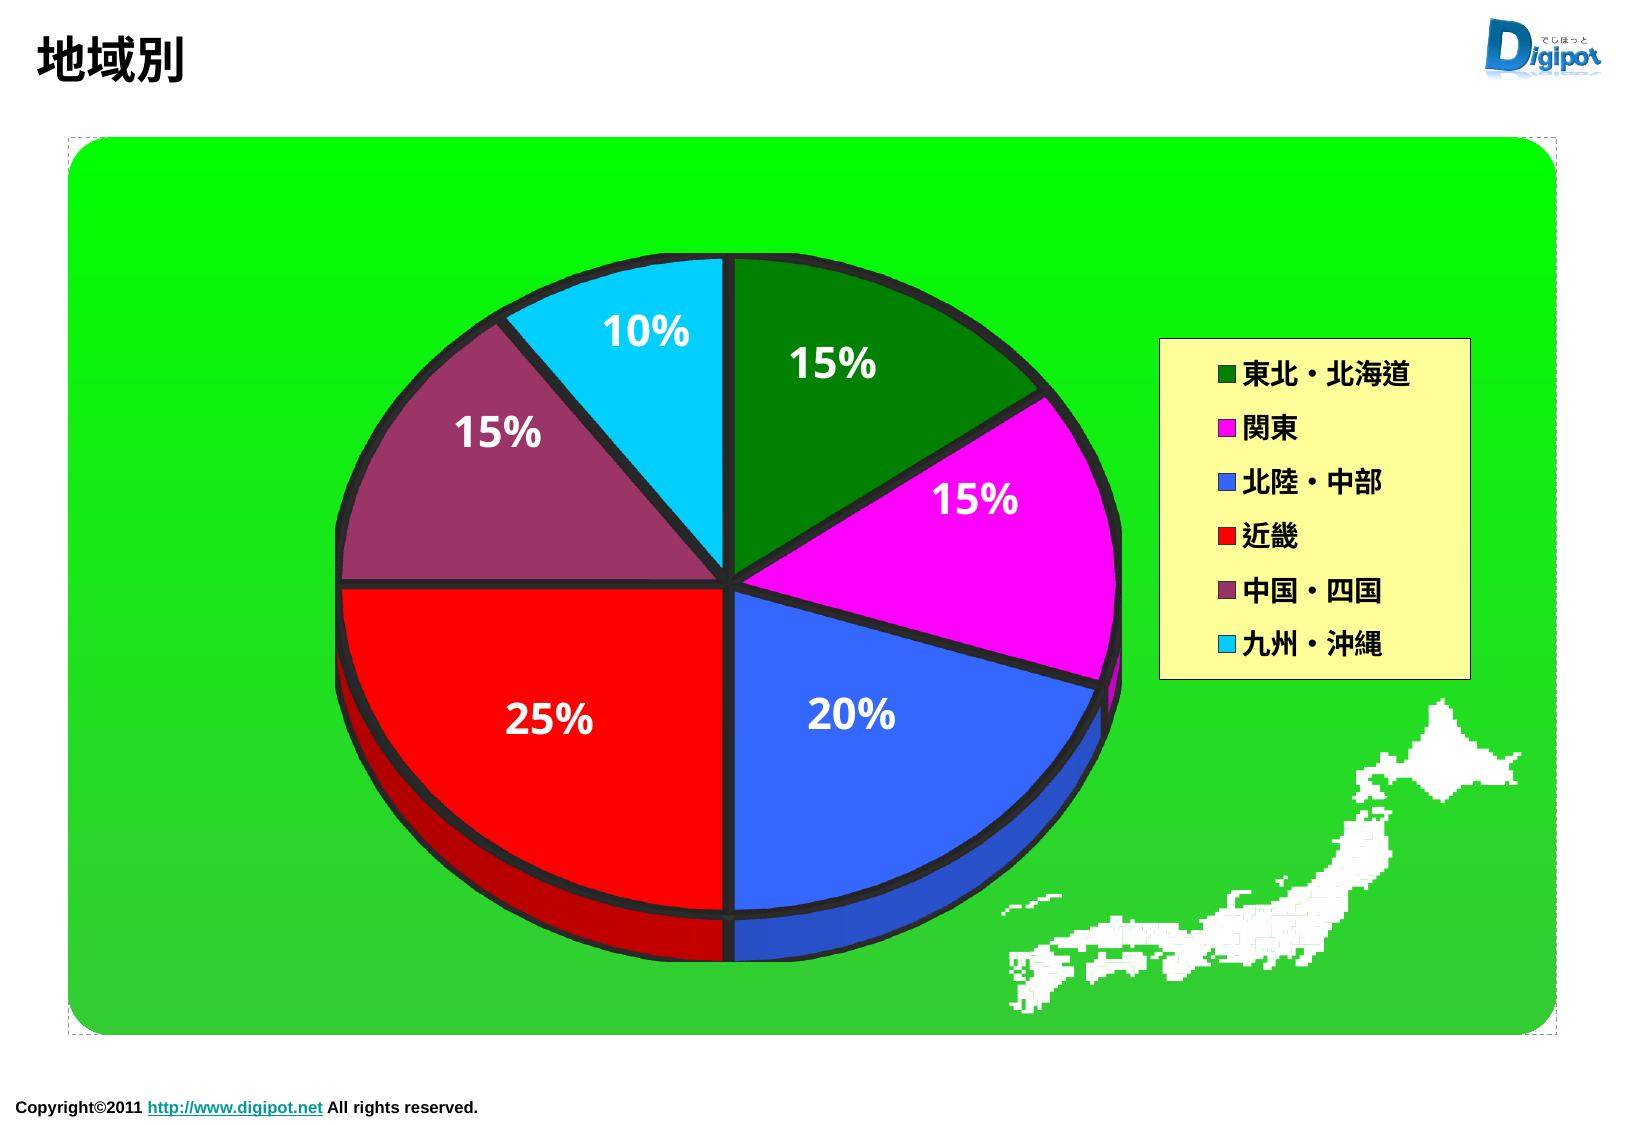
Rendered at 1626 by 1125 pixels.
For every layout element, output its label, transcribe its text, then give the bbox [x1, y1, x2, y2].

title 地域別 [21, 19, 881, 98]
chart [159, 192, 1472, 1002]
picture [1485, 18, 1602, 82]
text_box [1001, 697, 1522, 1014]
text_box [68, 137, 1557, 1035]
